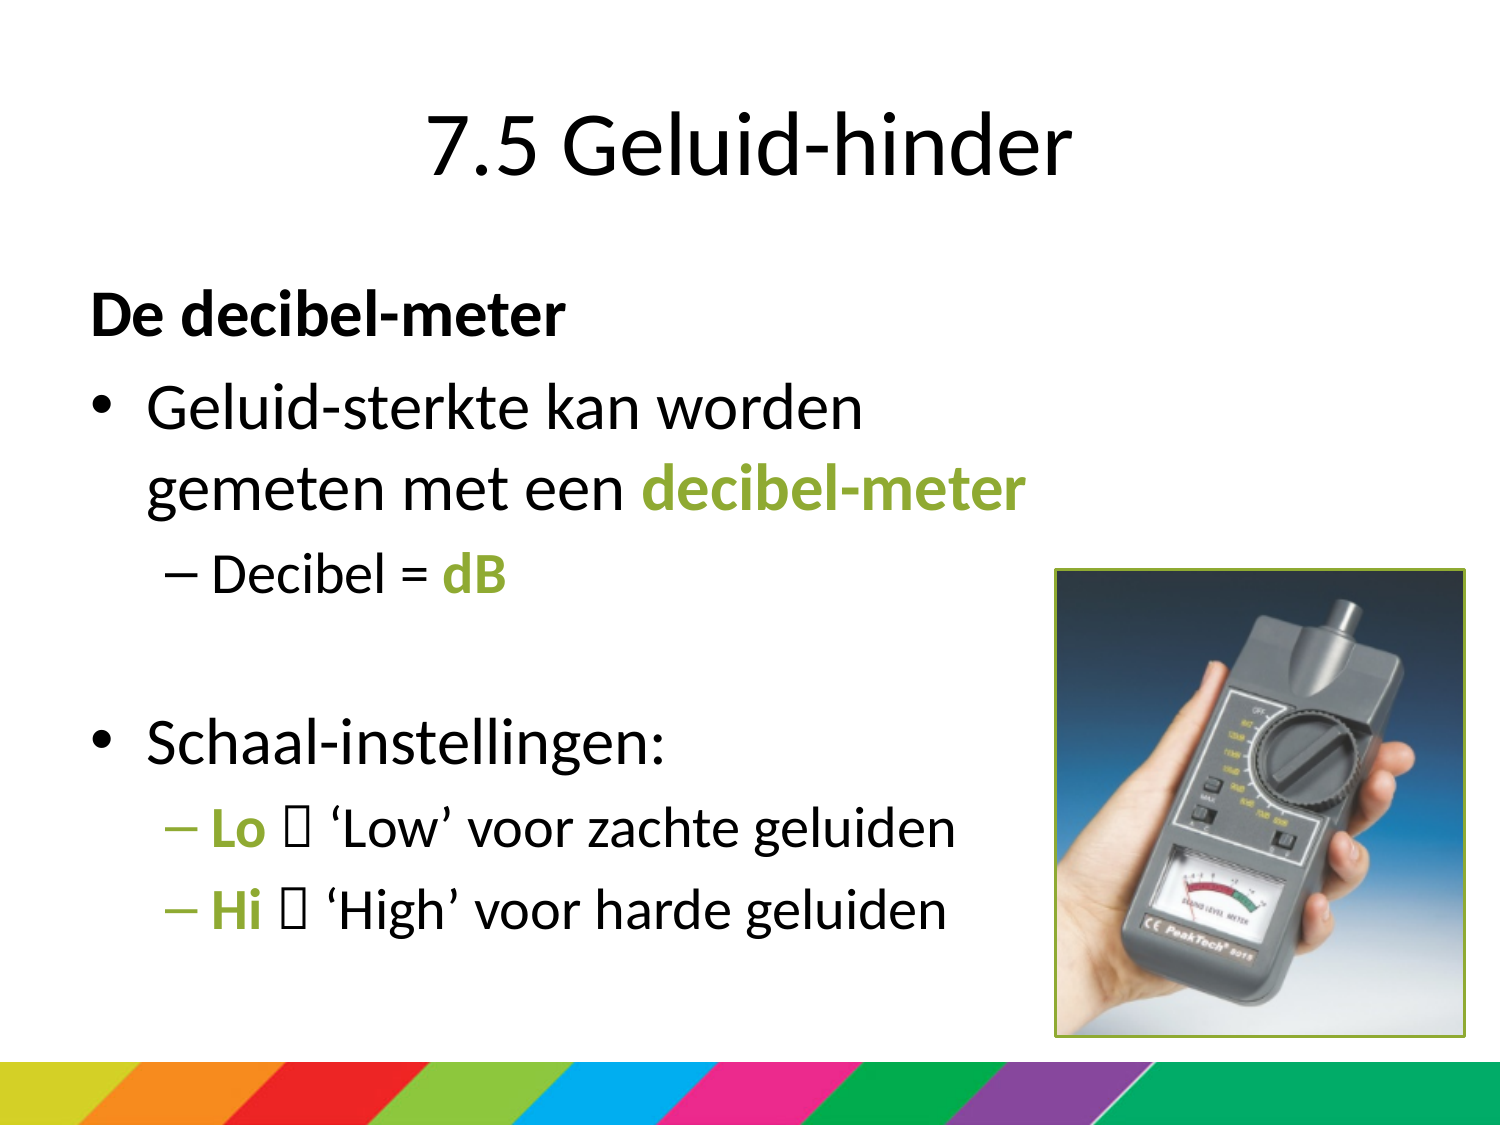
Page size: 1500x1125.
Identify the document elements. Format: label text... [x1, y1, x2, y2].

list De decibel-meter Geluid-sterkte kan worden gemeten met een decibel-meter Decibel = dB Schaal-instellingen: Lo  ‘Low’ voor zachte geluiden Hi  ‘High’ voor harde geluiden [75, 262, 1425, 1005]
picture [656, 1062, 1500, 1125]
picture [0, 1062, 574, 1125]
picture [1056, 570, 1464, 1036]
title 7.5 Geluid-hinder [75, 45, 1425, 233]
